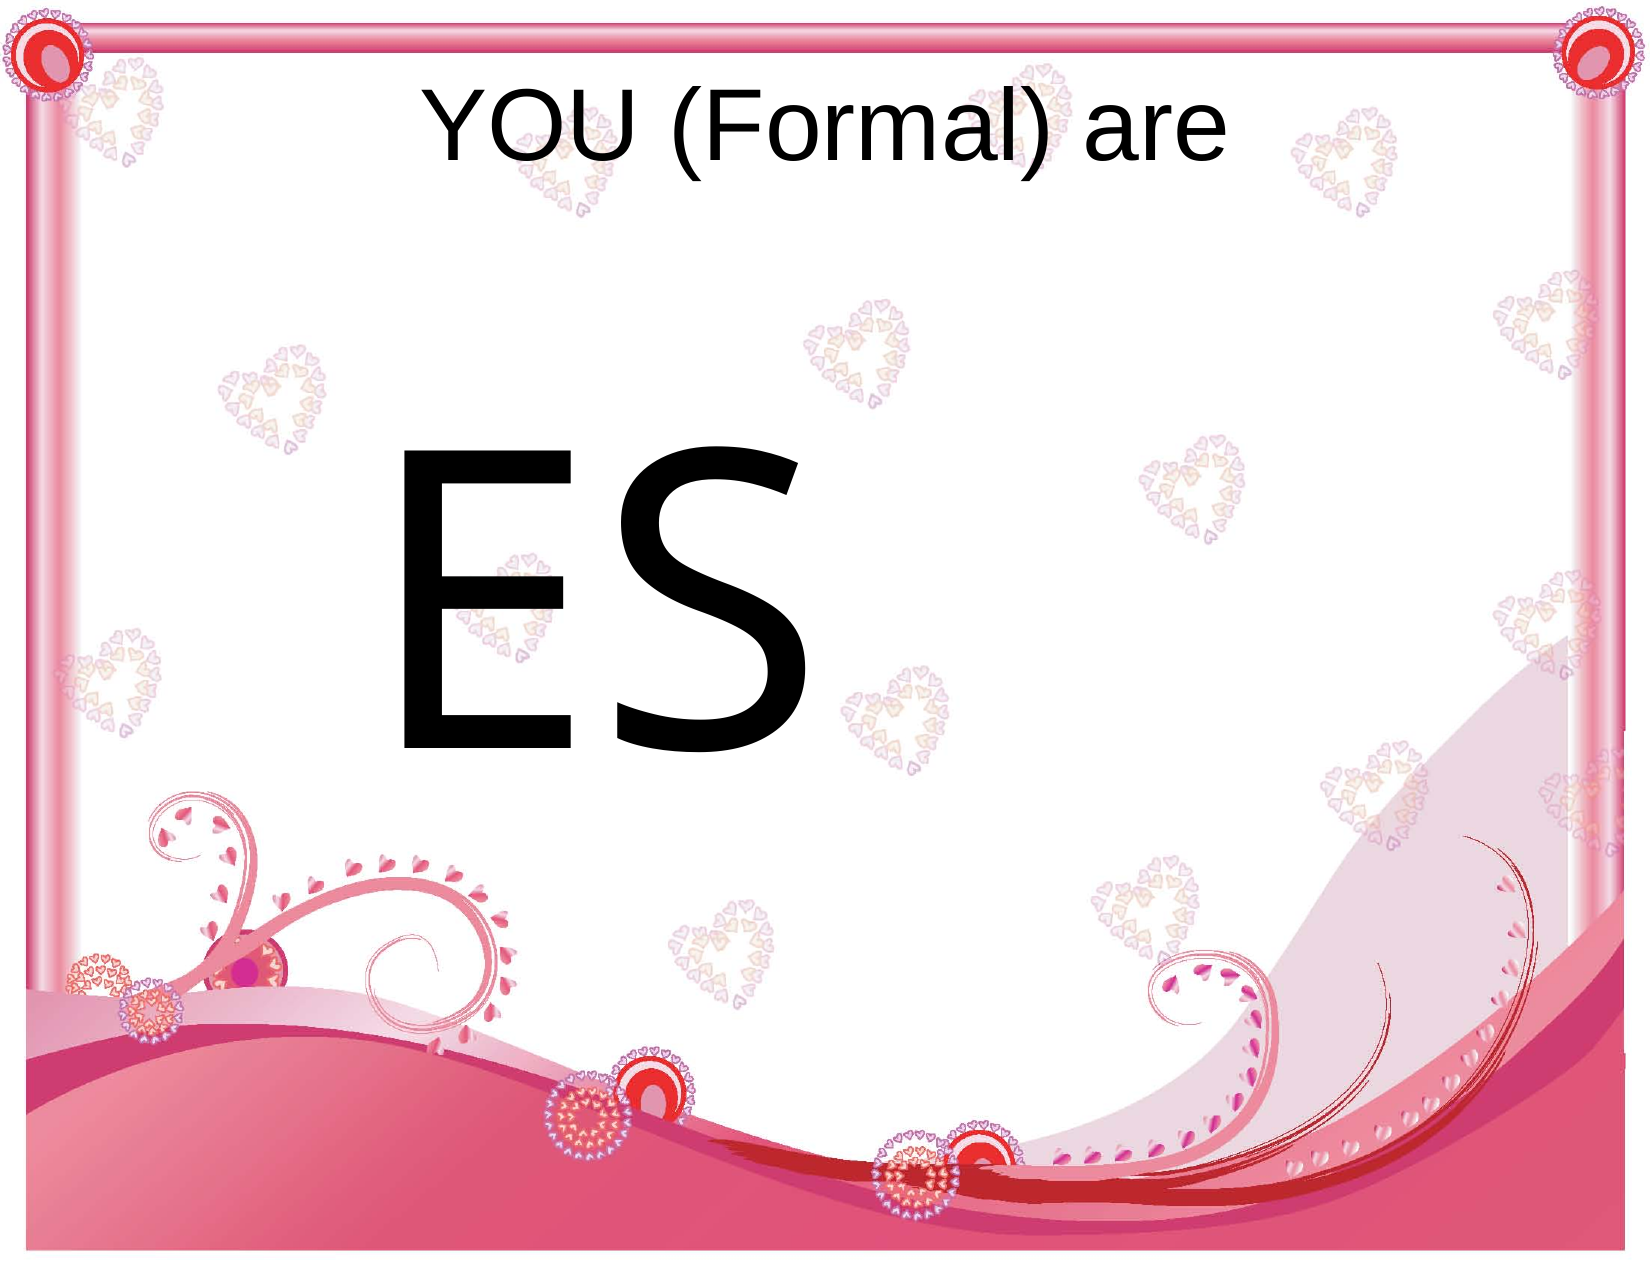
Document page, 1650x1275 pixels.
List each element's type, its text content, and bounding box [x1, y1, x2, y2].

picture [0, 0, 1650, 1275]
title YOU (Formal) are [82, 51, 1568, 264]
text_box ES [350, 324, 1588, 840]
